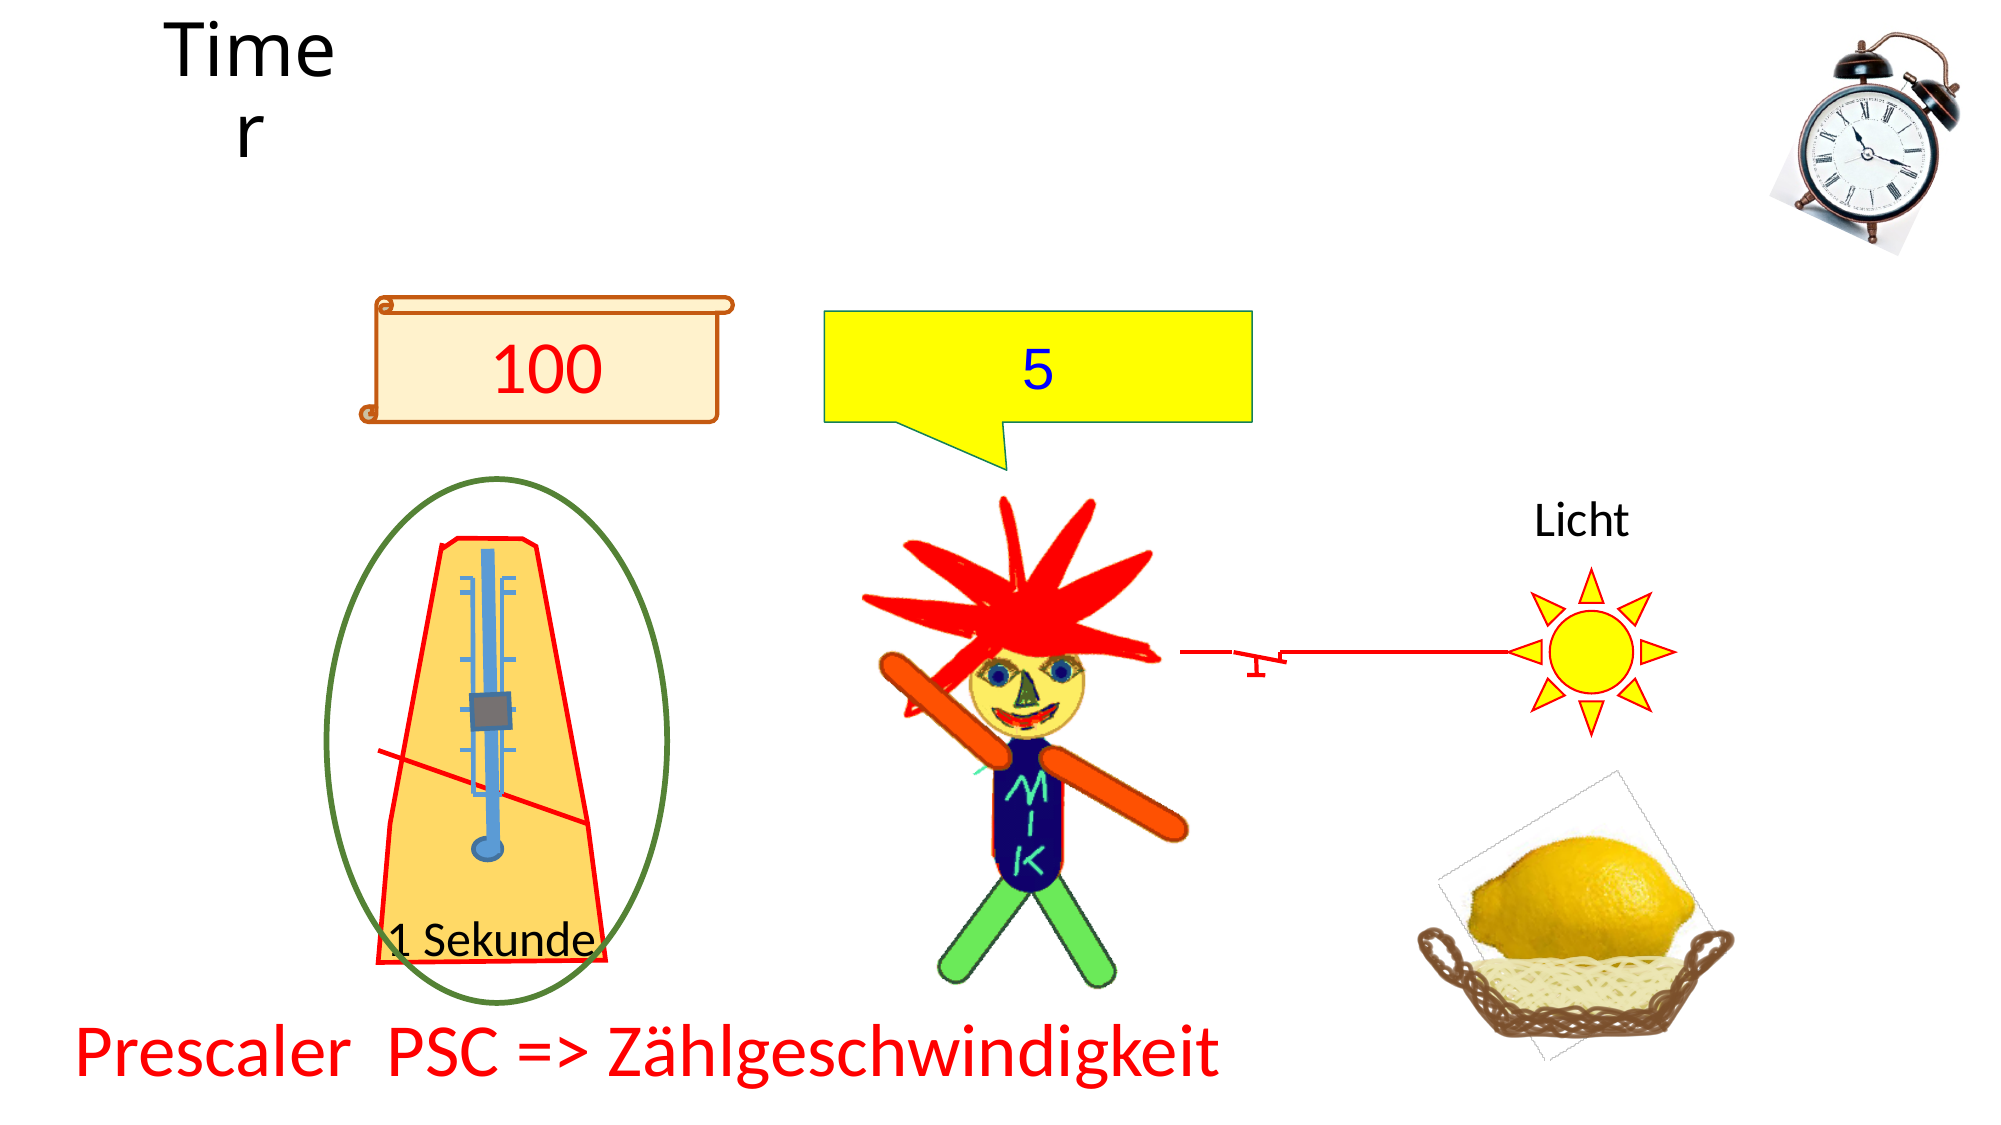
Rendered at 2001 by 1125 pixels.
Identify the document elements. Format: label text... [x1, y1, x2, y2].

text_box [1206, 569, 1675, 735]
picture [840, 478, 1206, 1004]
text_box 100 [359, 296, 734, 424]
picture [1769, 0, 1990, 257]
title Timer [139, 108, 361, 182]
text_box Licht [1519, 478, 1646, 554]
text_box 5 [824, 311, 1253, 471]
text_box Prescaler PSC => Zählgeschwindigkeit [59, 993, 1248, 1099]
text_box [425, 980, 569, 1004]
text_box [226, 714, 761, 980]
text_box [326, 478, 668, 714]
picture [1382, 772, 1770, 1107]
